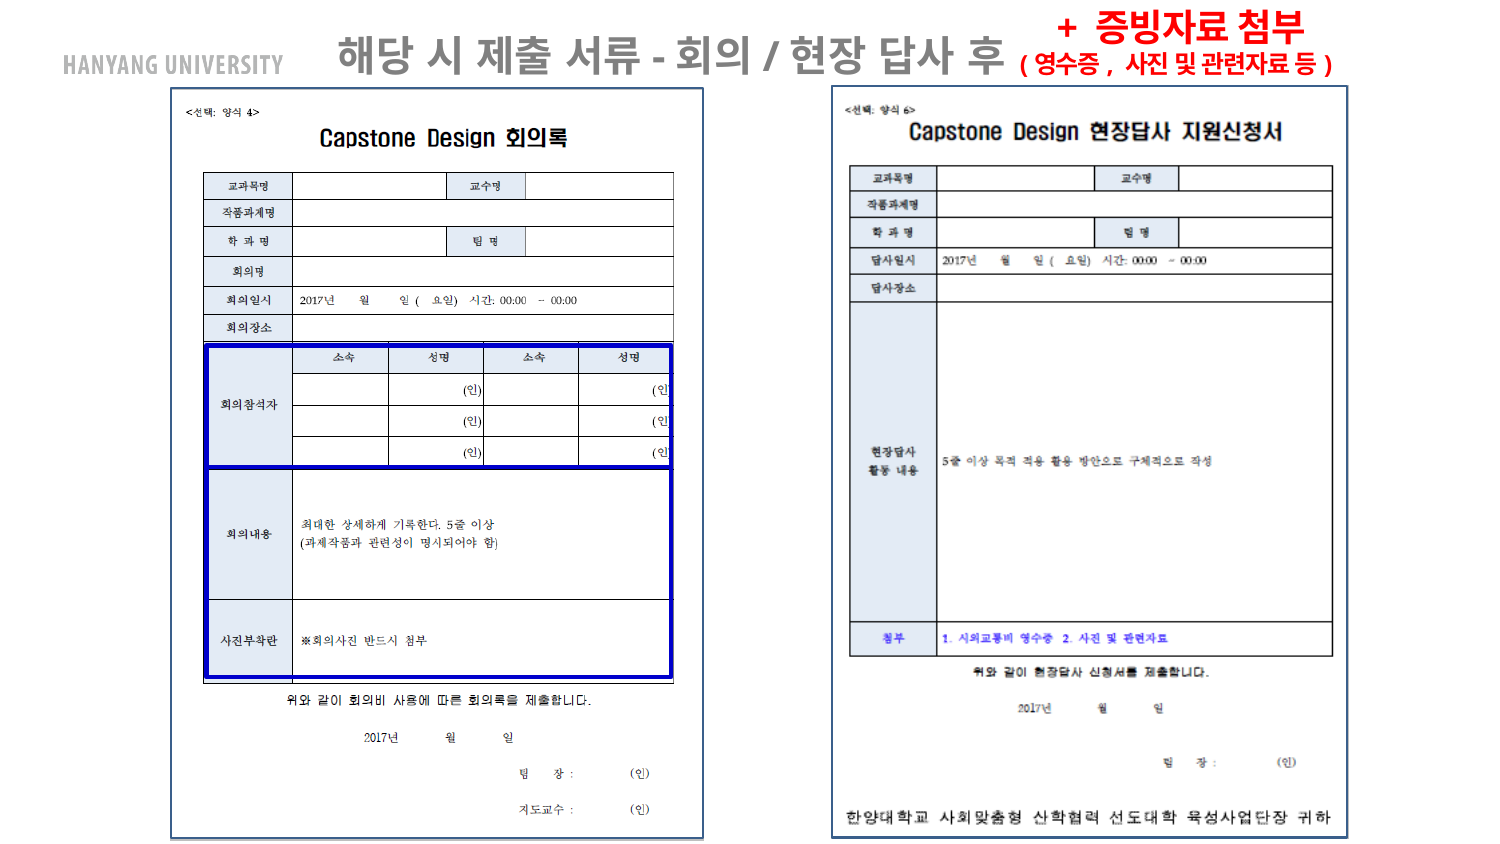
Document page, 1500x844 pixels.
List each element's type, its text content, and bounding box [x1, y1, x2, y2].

picture [64, 55, 283, 74]
picture [832, 85, 1348, 838]
picture [170, 89, 704, 840]
text_box + 증빙자료 첨부 (영수증, 사진 및 관련자료 등) [927, 0, 1435, 87]
text_box 해당 시 제출 서류-회의/현장 답사 후 [322, 21, 927, 87]
